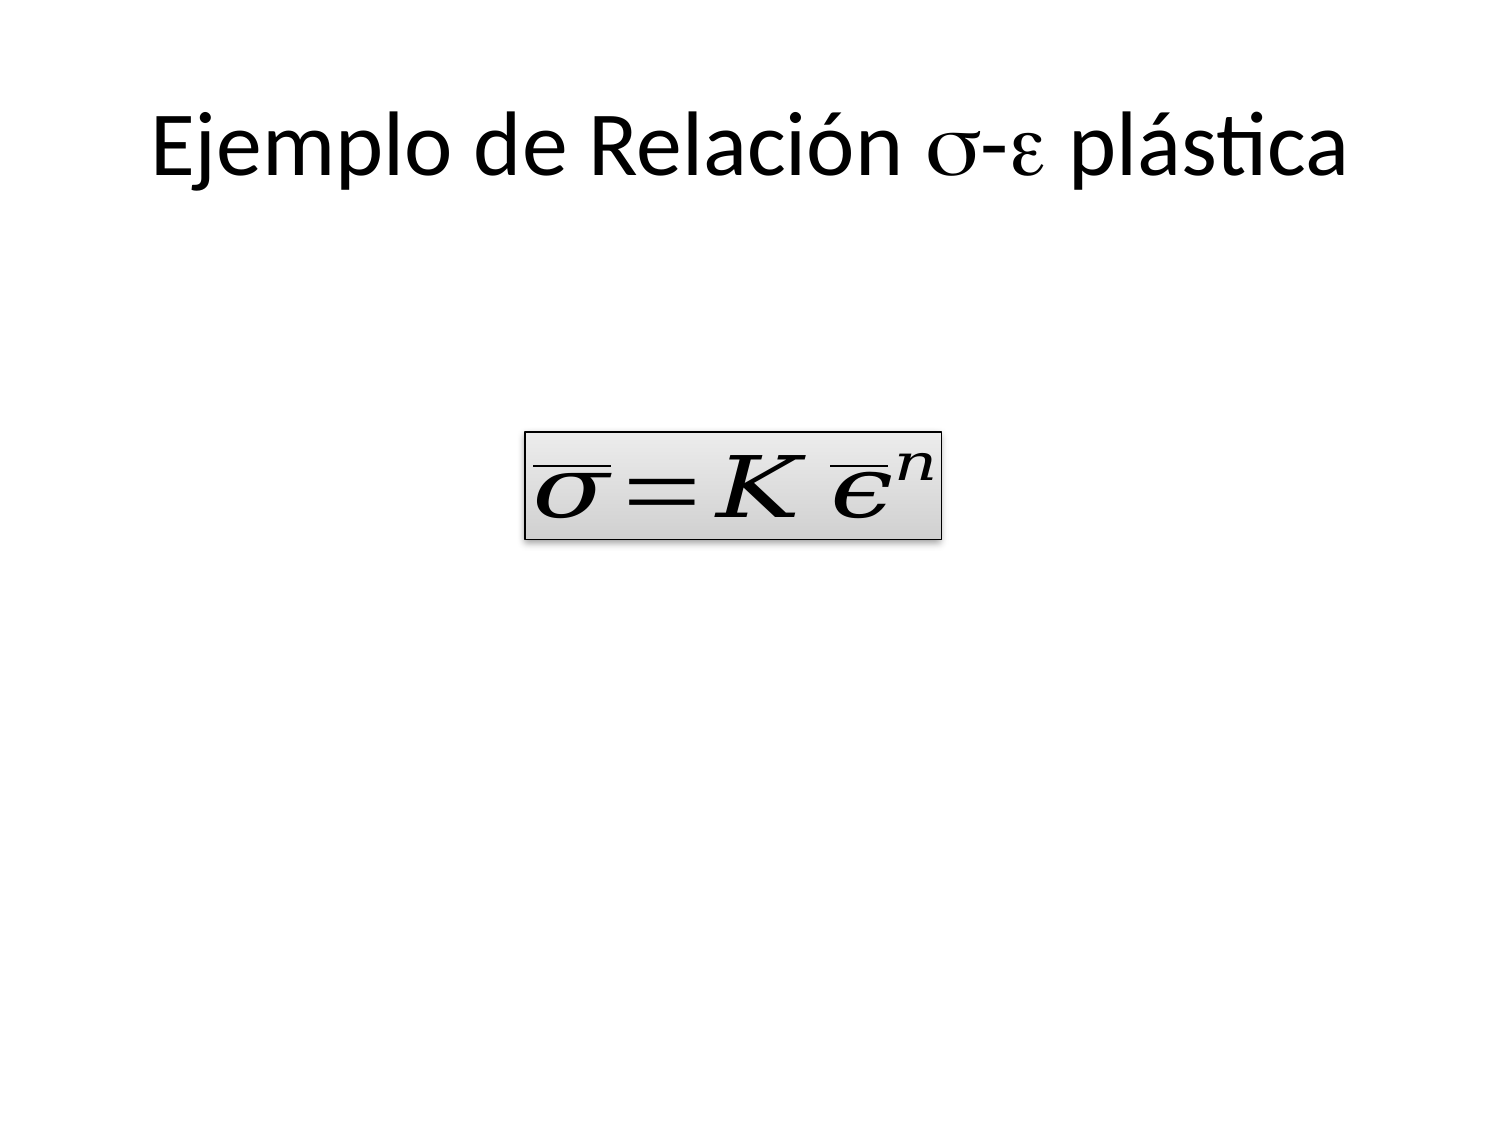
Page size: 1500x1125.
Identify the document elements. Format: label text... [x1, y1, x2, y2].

title Ejemplo de Relación - plástica [75, 45, 1425, 233]
